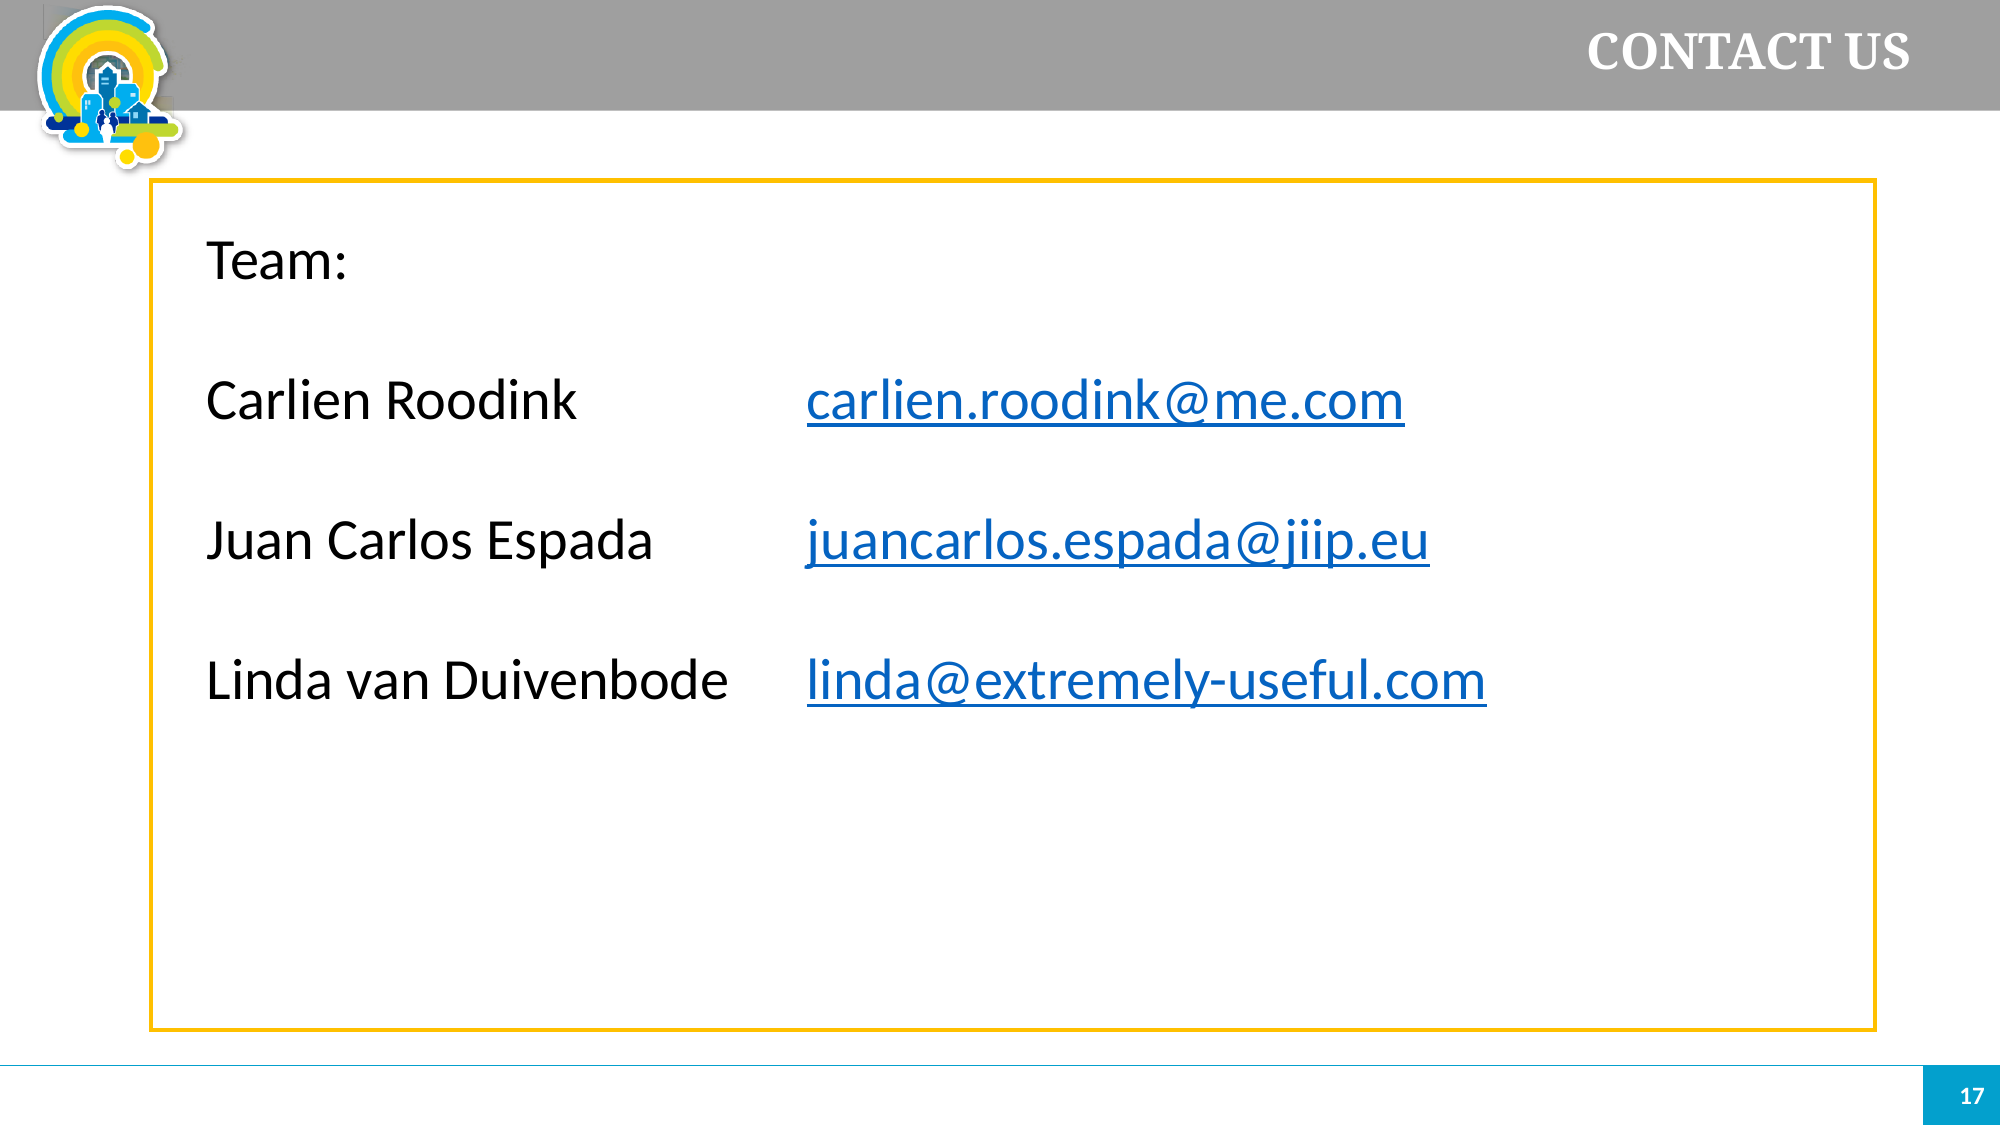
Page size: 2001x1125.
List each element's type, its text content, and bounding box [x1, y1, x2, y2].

text_box [150, 180, 1876, 1031]
slide_number 17 [1923, 1065, 2000, 1125]
picture [0, 109, 220, 198]
title CONTACT US [0, 0, 2000, 109]
text_box Team: Carlien Roodink carlien.roodink@me.com Juan Carlos Espada juancarlos.espada@jiip.eu Linda van Duivenbode linda@extremely-useful.com [191, 214, 1733, 859]
